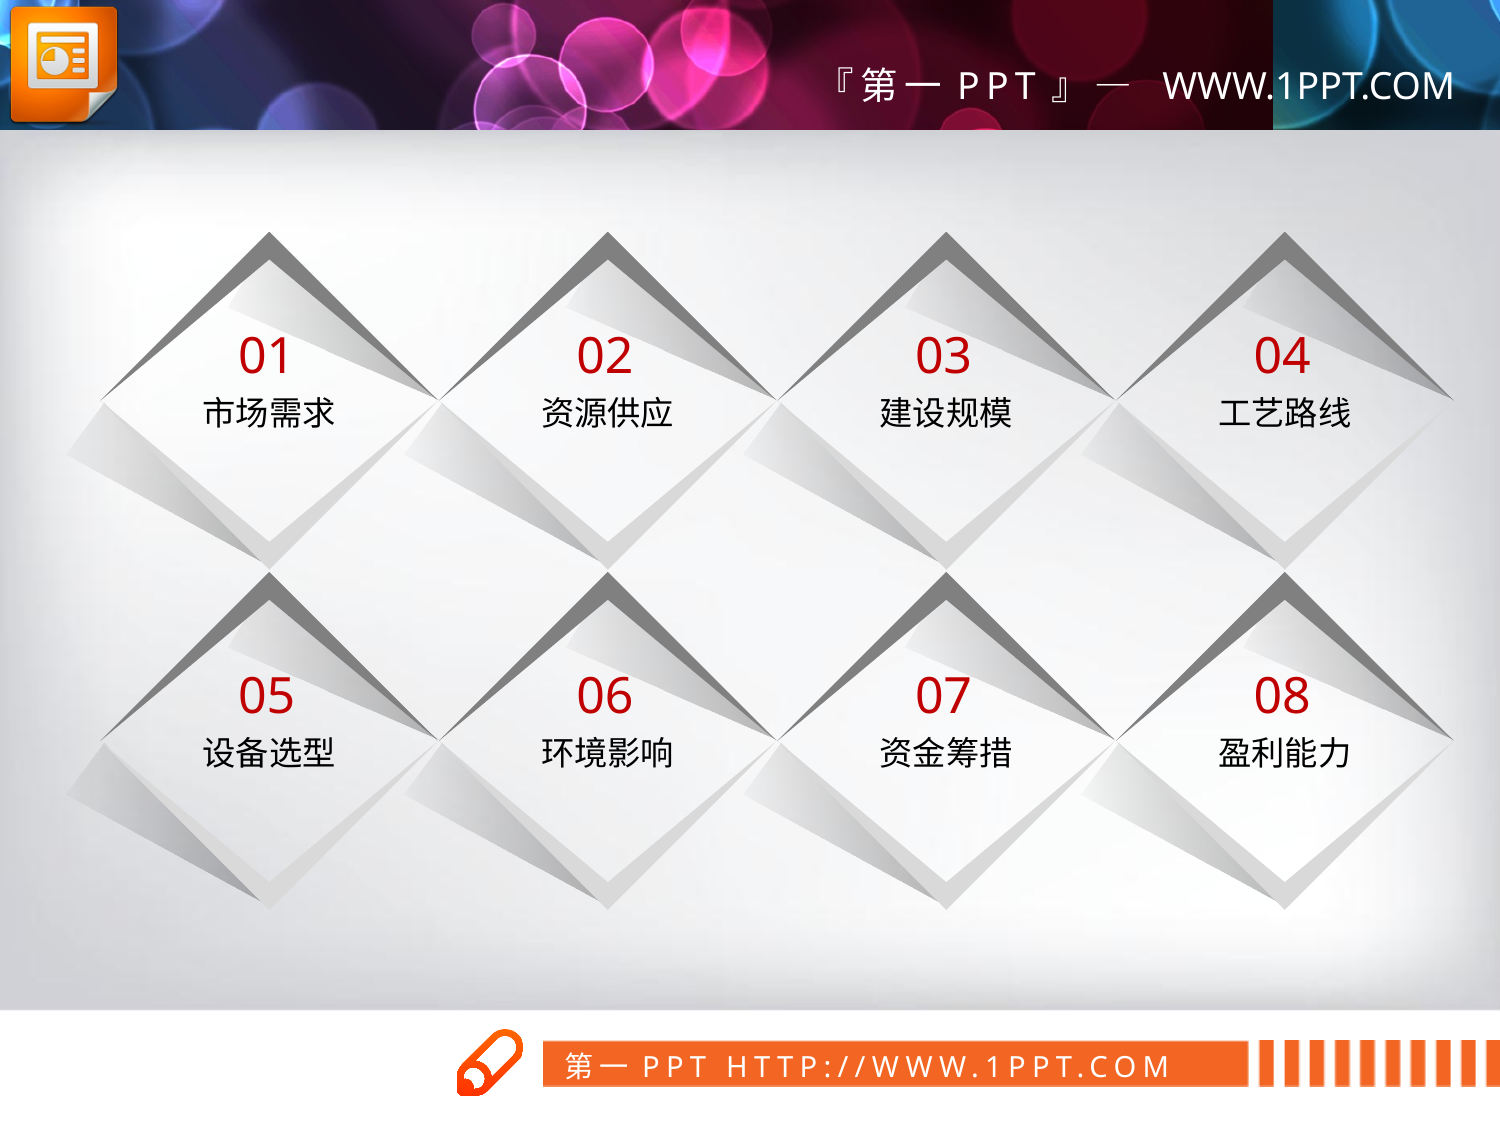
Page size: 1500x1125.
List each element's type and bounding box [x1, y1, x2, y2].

text_box [1076, 571, 1471, 911]
text_box [61, 571, 398, 911]
text_box [738, 571, 1075, 911]
picture [0, 0, 1500, 1012]
text_box [399, 571, 737, 911]
text_box [399, 231, 737, 570]
picture [543, 1040, 1500, 1087]
text_box [61, 231, 398, 570]
text_box [738, 231, 1075, 570]
text_box [1076, 231, 1471, 570]
